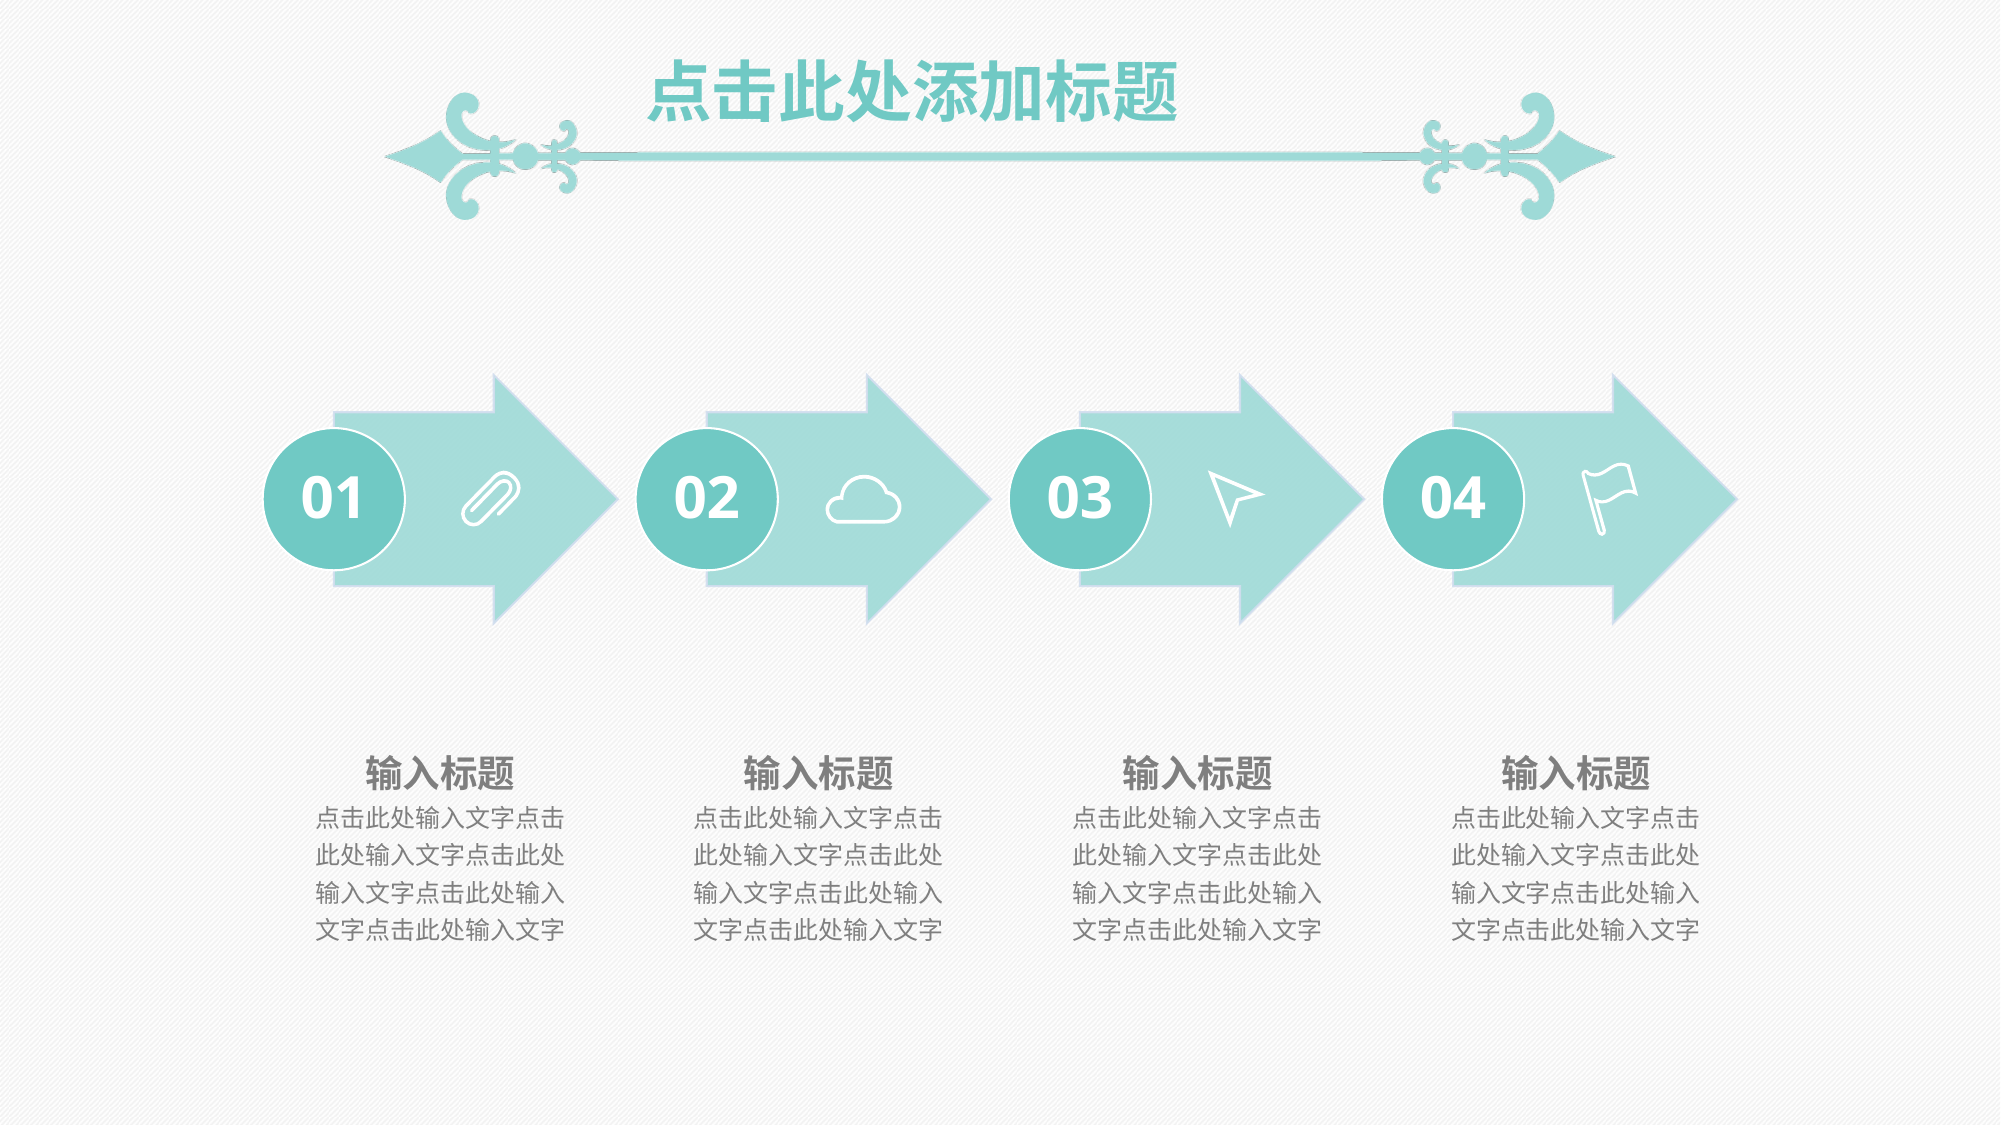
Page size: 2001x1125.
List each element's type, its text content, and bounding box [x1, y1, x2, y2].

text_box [635, 374, 992, 624]
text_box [1008, 374, 1365, 624]
text_box 点击此处添加标题 [630, 42, 1370, 91]
picture [0, 0, 2001, 1125]
text_box 输入标题 点击此处输入文字点击此处输入文字点击此处输入文字点击此处输入文字点击此处输入文字 [297, 731, 584, 953]
text_box 输入标题 点击此处输入文字点击此处输入文字点击此处输入文字点击此处输入文字点击此处输入文字 [675, 731, 963, 953]
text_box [1381, 374, 1738, 624]
text_box 输入标题 点击此处输入文字点击此处输入文字点击此处输入文字点击此处输入文字点击此处输入文字 [1432, 731, 1720, 953]
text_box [262, 374, 619, 624]
text_box 输入标题 点击此处输入文字点击此处输入文字点击此处输入文字点击此处输入文字点击此处输入文字 [1054, 731, 1341, 953]
